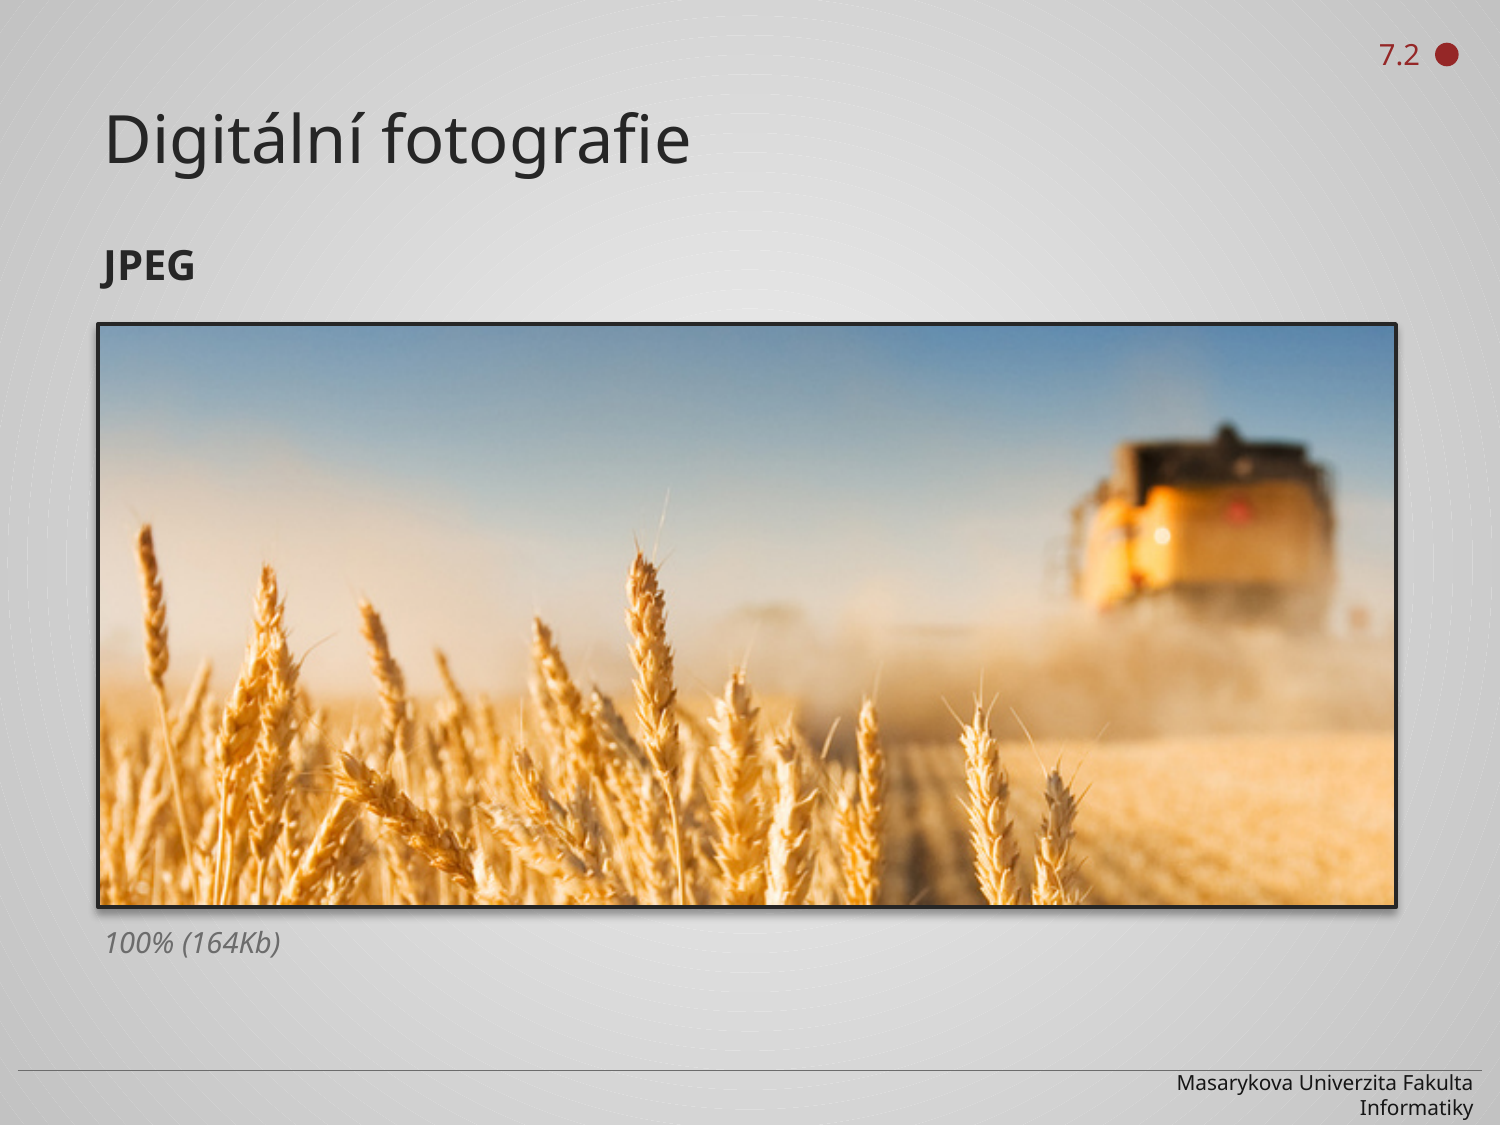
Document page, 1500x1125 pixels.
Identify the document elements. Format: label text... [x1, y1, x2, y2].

text_box JPEG [88, 231, 1436, 297]
text_box 7.2 [1364, 29, 1459, 79]
picture [100, 325, 1395, 906]
footer Masarykova Univerzita Fakulta Informatiky [1092, 1065, 1489, 1125]
text_box 100% (164Kb) [88, 916, 1436, 967]
text_box Digitální fotografie [88, 89, 1436, 231]
